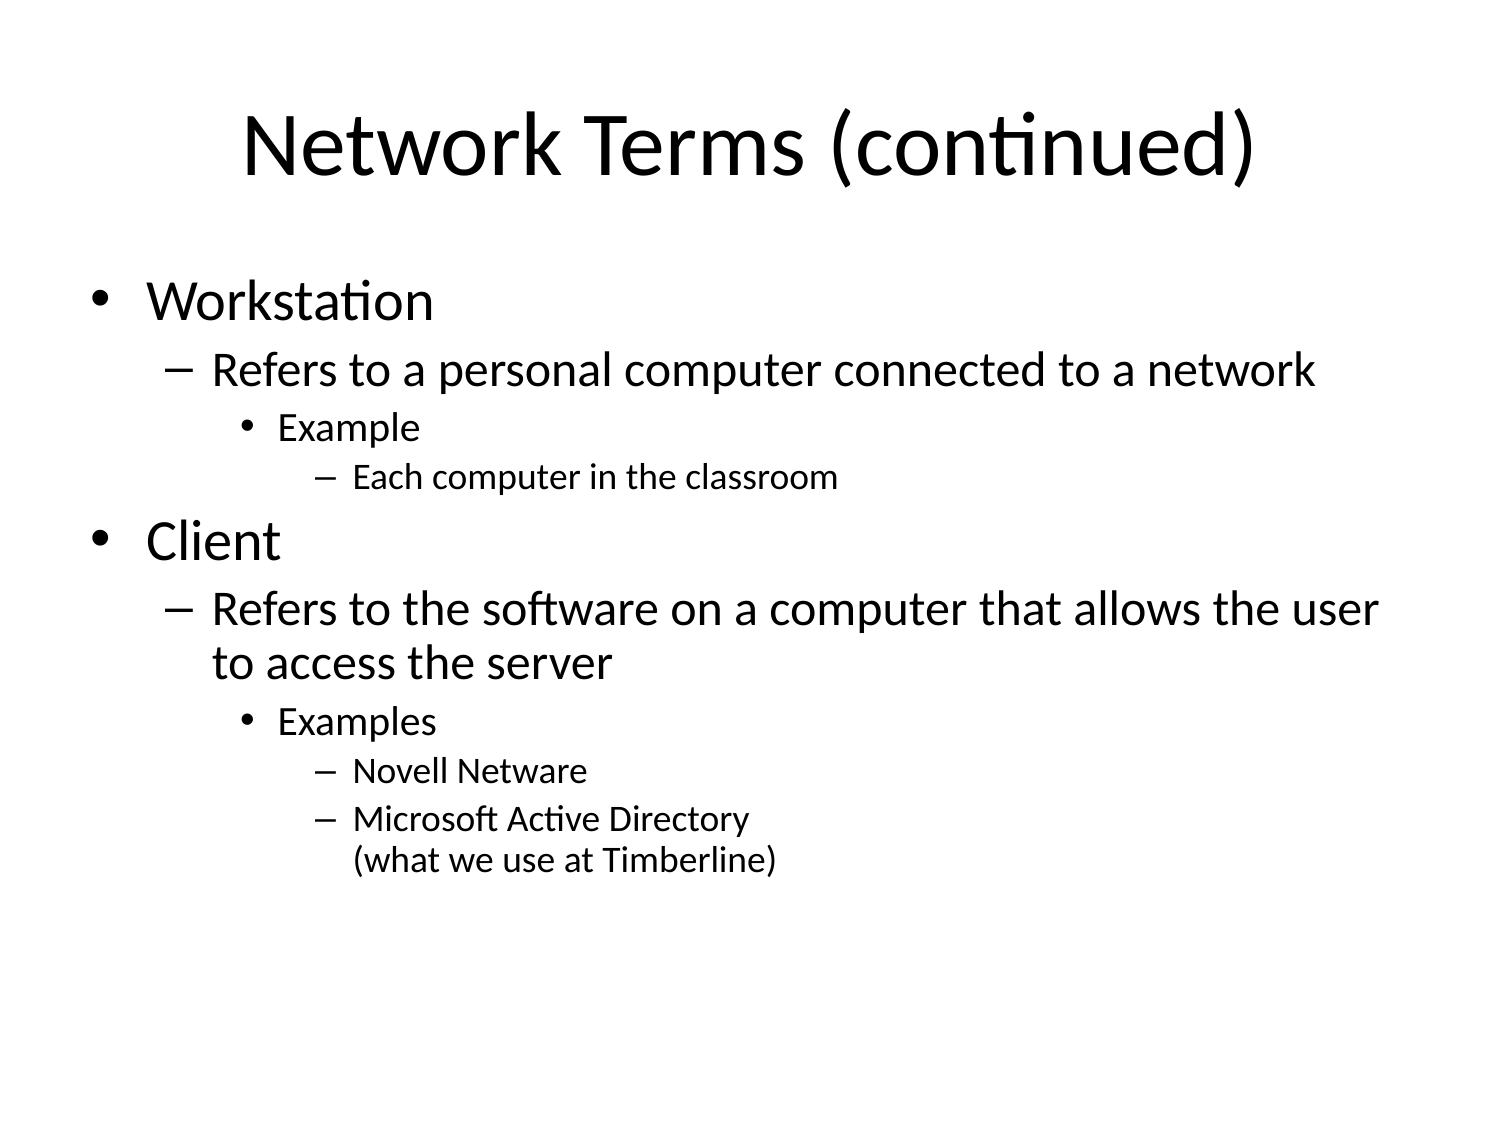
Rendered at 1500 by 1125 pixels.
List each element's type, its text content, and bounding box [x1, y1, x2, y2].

list Workstation Refers to a personal computer connected to a network Example Each computer in the classroom Client Refers to the software on a computer that allows the user to access the server Examples Novell Netware Microsoft Active Directory (what we use at Timberline) [75, 262, 1425, 1005]
title Network Terms (continued) [75, 45, 1425, 233]
